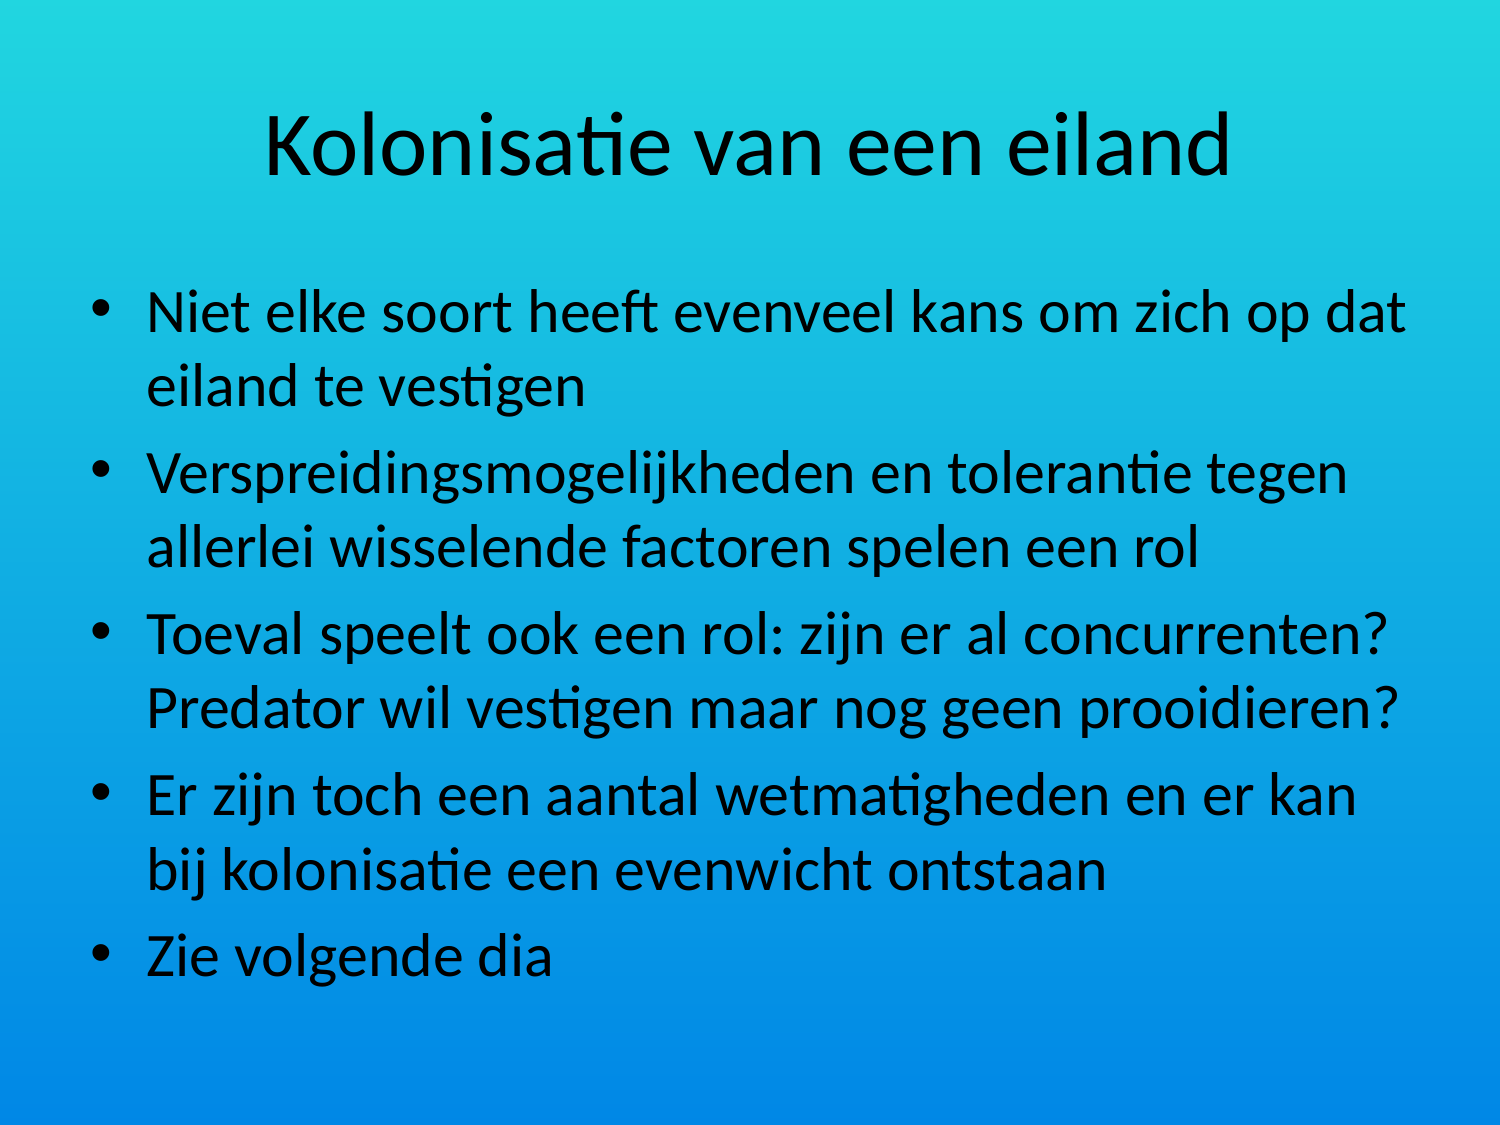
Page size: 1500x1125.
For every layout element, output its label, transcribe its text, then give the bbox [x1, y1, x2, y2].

title Kolonisatie van een eiland [75, 45, 1425, 233]
list Niet elke soort heeft evenveel kans om zich op dat eiland te vestigen Verspreidingsmogelijkheden en tolerantie tegen allerlei wisselende factoren spelen een rol Toeval speelt ook een rol: zijn er al concurrenten? Predator wil vestigen maar nog geen prooidieren? Er zijn toch een aantal wetmatigheden en er kan bij kolonisatie een evenwicht ontstaan Zie volgende dia [75, 262, 1425, 1005]
